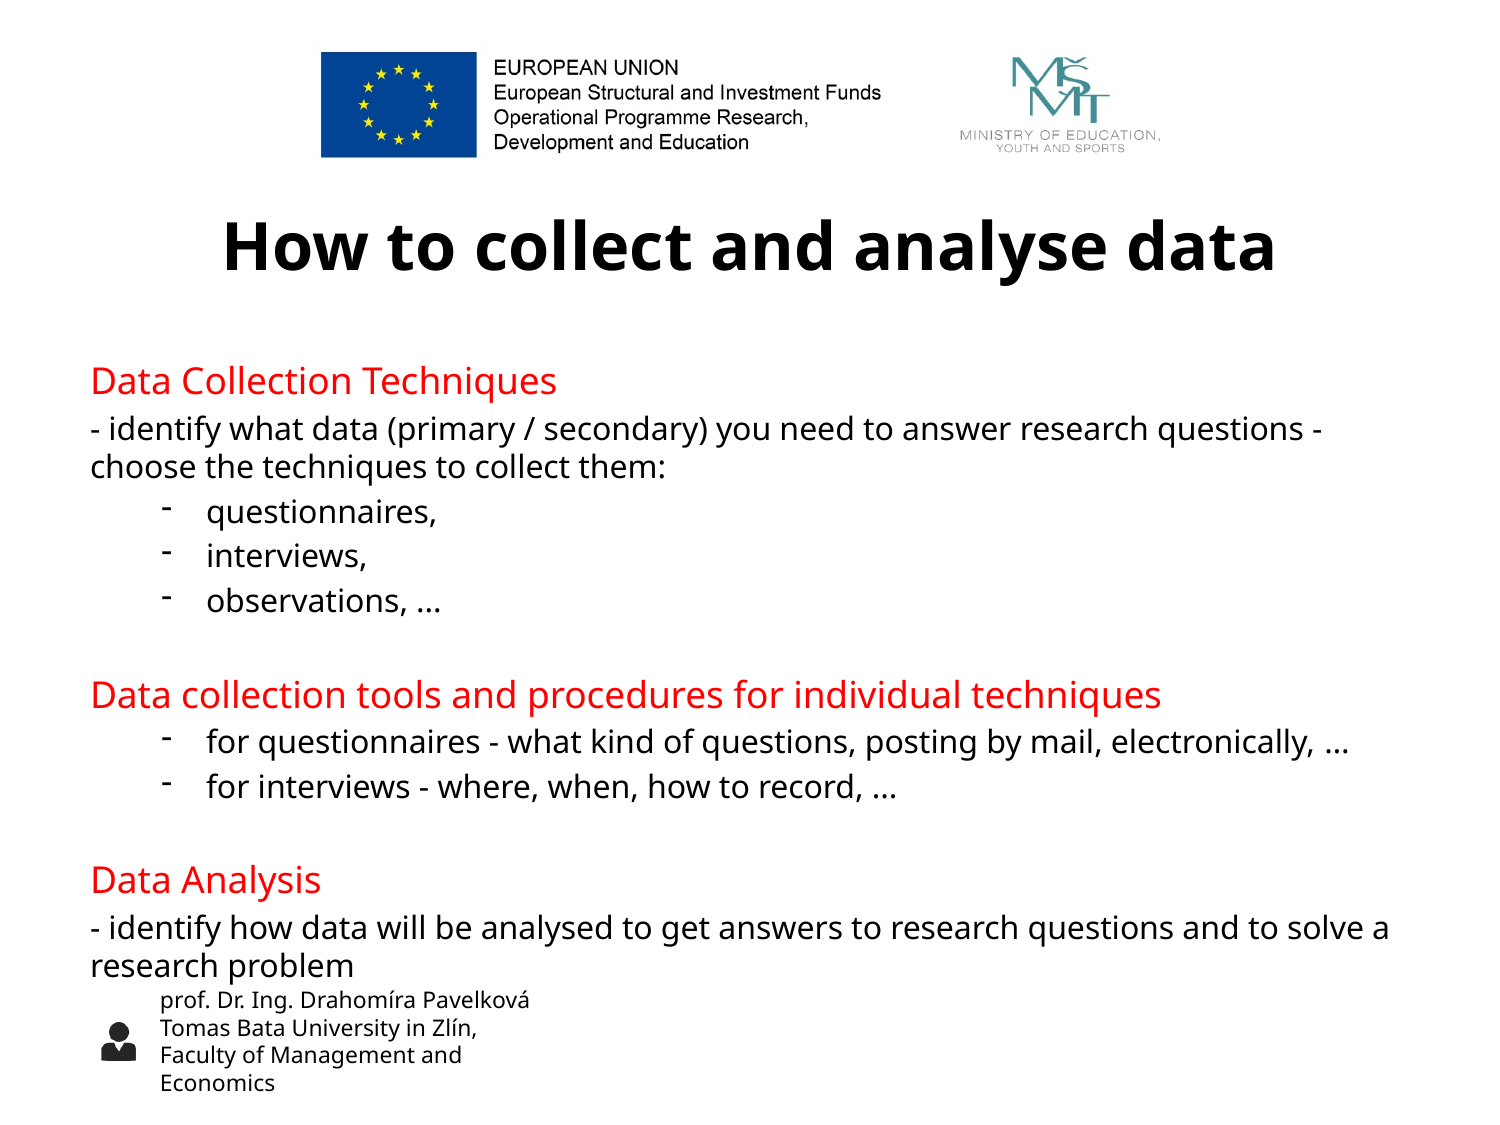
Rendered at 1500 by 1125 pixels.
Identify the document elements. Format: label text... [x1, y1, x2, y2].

picture [268, 0, 1212, 210]
title How to collect and analyse data [75, 172, 1425, 315]
picture [101, 1021, 136, 1062]
footer prof. Dr. Ing. Drahomíra Pavelková Tomas Bata University in Zlín, Faculty of Management and Economics [145, 999, 550, 1083]
list Data Collection Techniques - identify what data (primary / secondary) you need to answer research questions - choose the techniques to collect them: questionnaires, interviews, observations, ... Data collection tools and procedures for individual techniques for questionnaires - what kind of questions, posting by mail, electronically, … for interviews - where, when, how to record, ... Data Analysis - identify how data will be analysed to get answers to research questions and to solve a research problem [75, 349, 1425, 1005]
